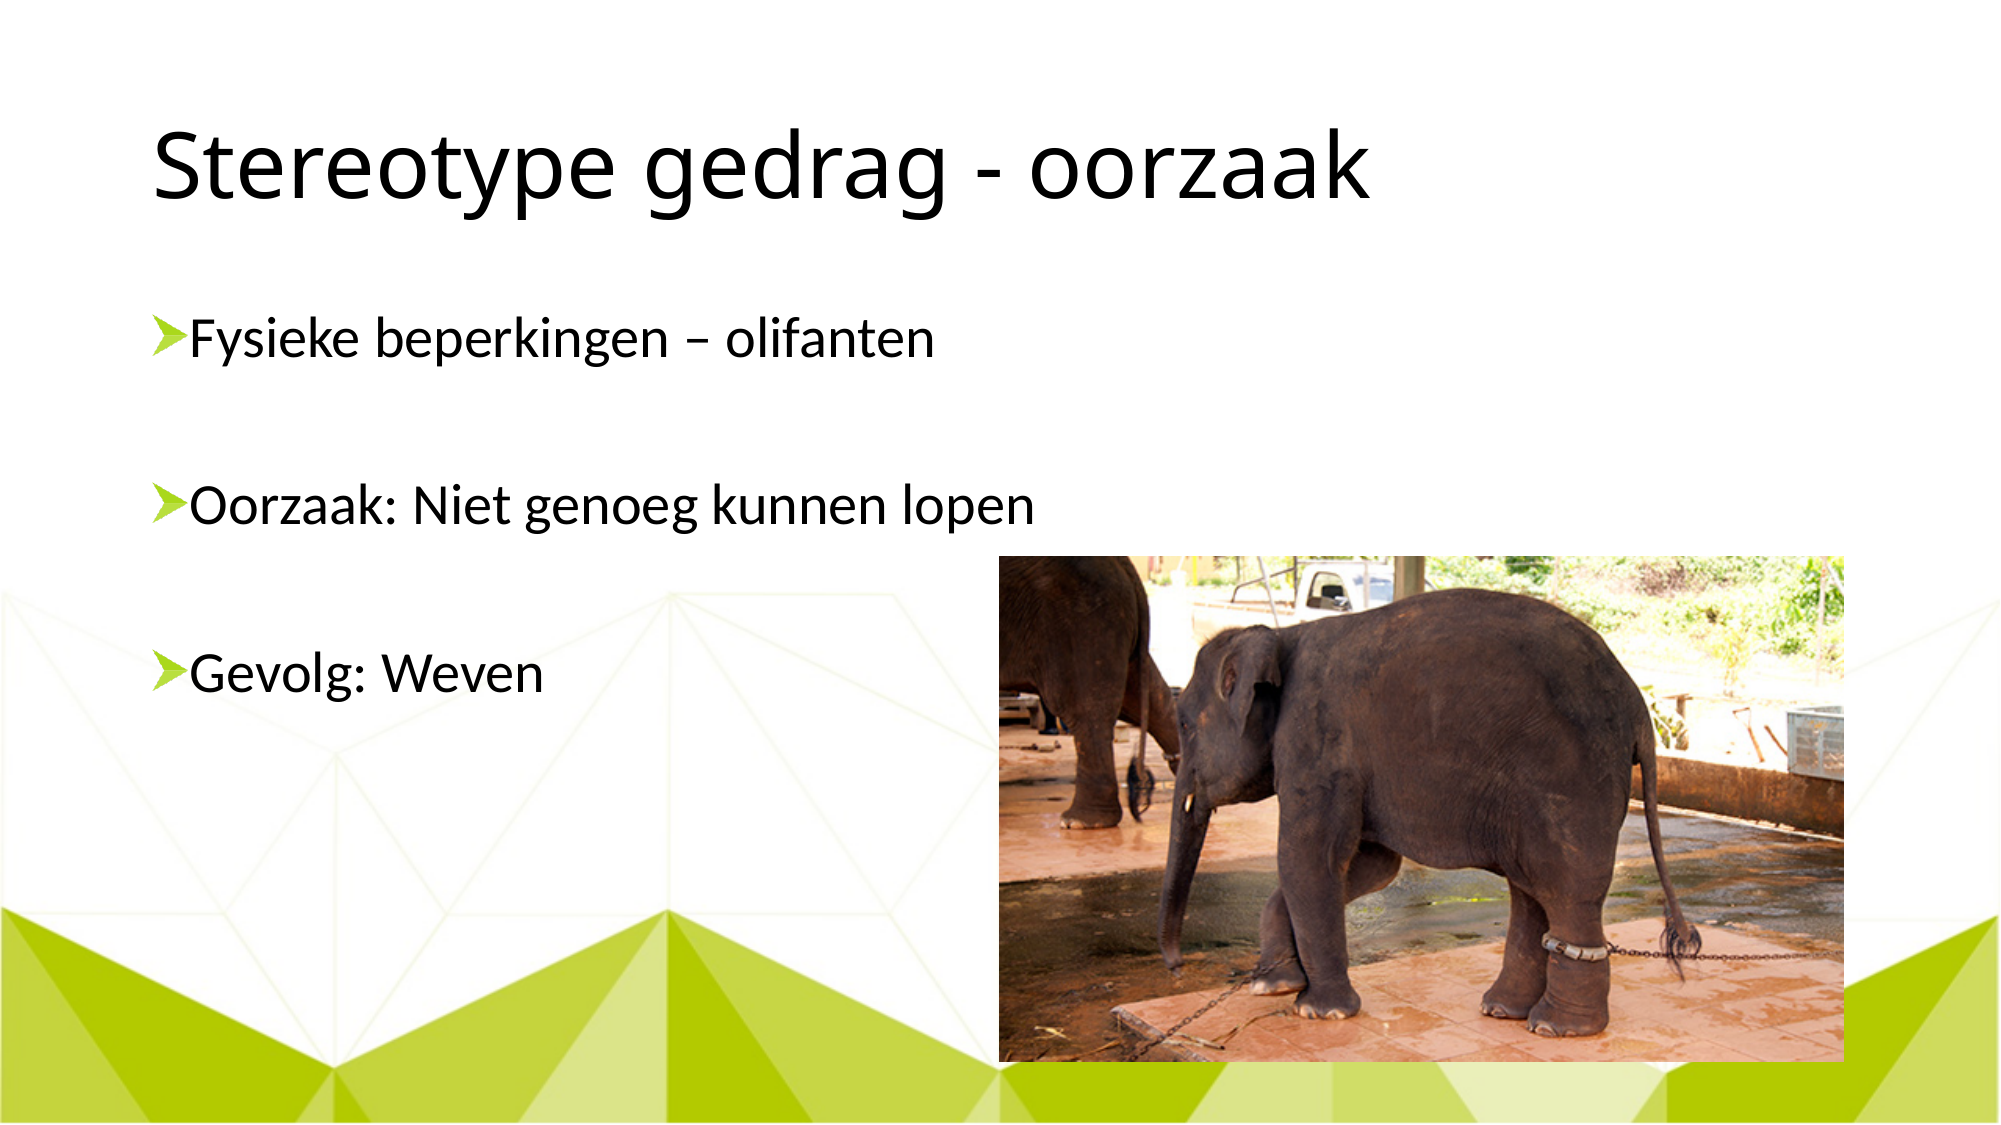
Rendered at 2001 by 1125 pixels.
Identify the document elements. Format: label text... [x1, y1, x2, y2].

title Stereotype gedrag - oorzaak [137, 59, 1863, 278]
picture [0, 0, 2001, 1125]
list Fysieke beperkingen – olifanten Oorzaak: Niet genoeg kunnen lopen Gevolg: Weven [137, 299, 1863, 1014]
